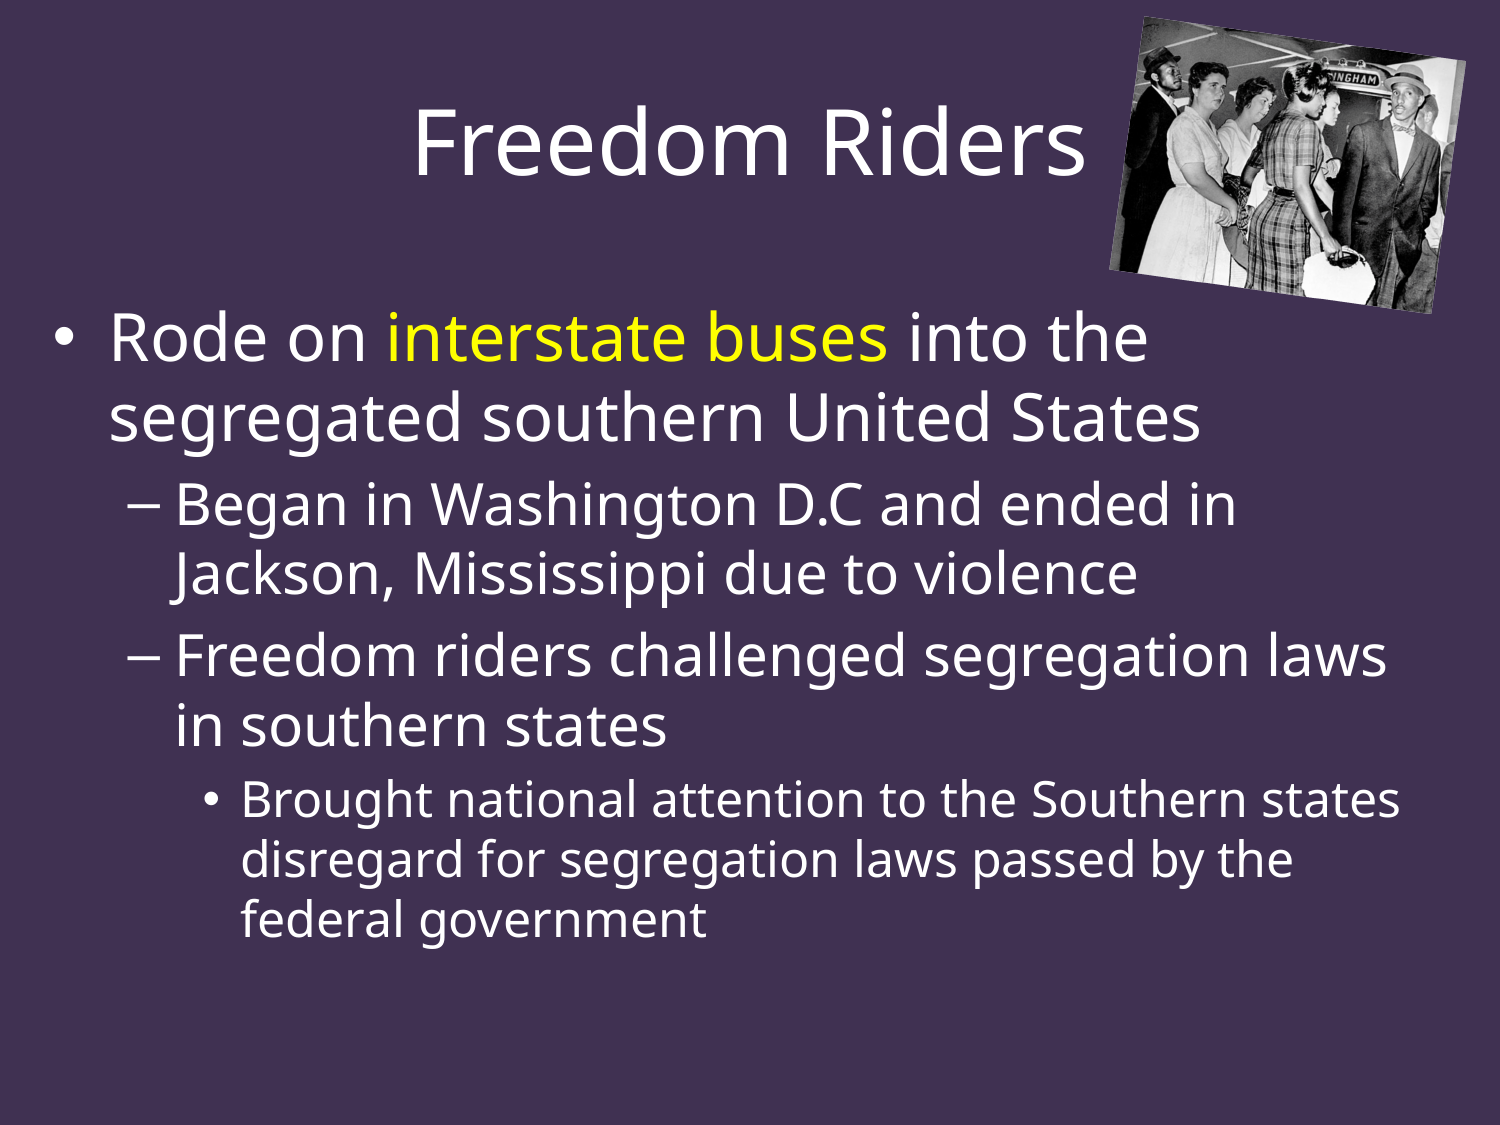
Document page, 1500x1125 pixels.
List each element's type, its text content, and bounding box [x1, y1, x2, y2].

list Rode on interstate buses into the segregated southern United States Began in Washington D.C and ended in Jackson, Mississippi due to violence Freedom riders challenged segregation laws in southern states Brought national attention to the Southern states disregard for segregation laws passed by the federal government [37, 287, 1463, 1030]
title Freedom Riders [75, 45, 1119, 233]
picture [1110, 17, 1465, 313]
